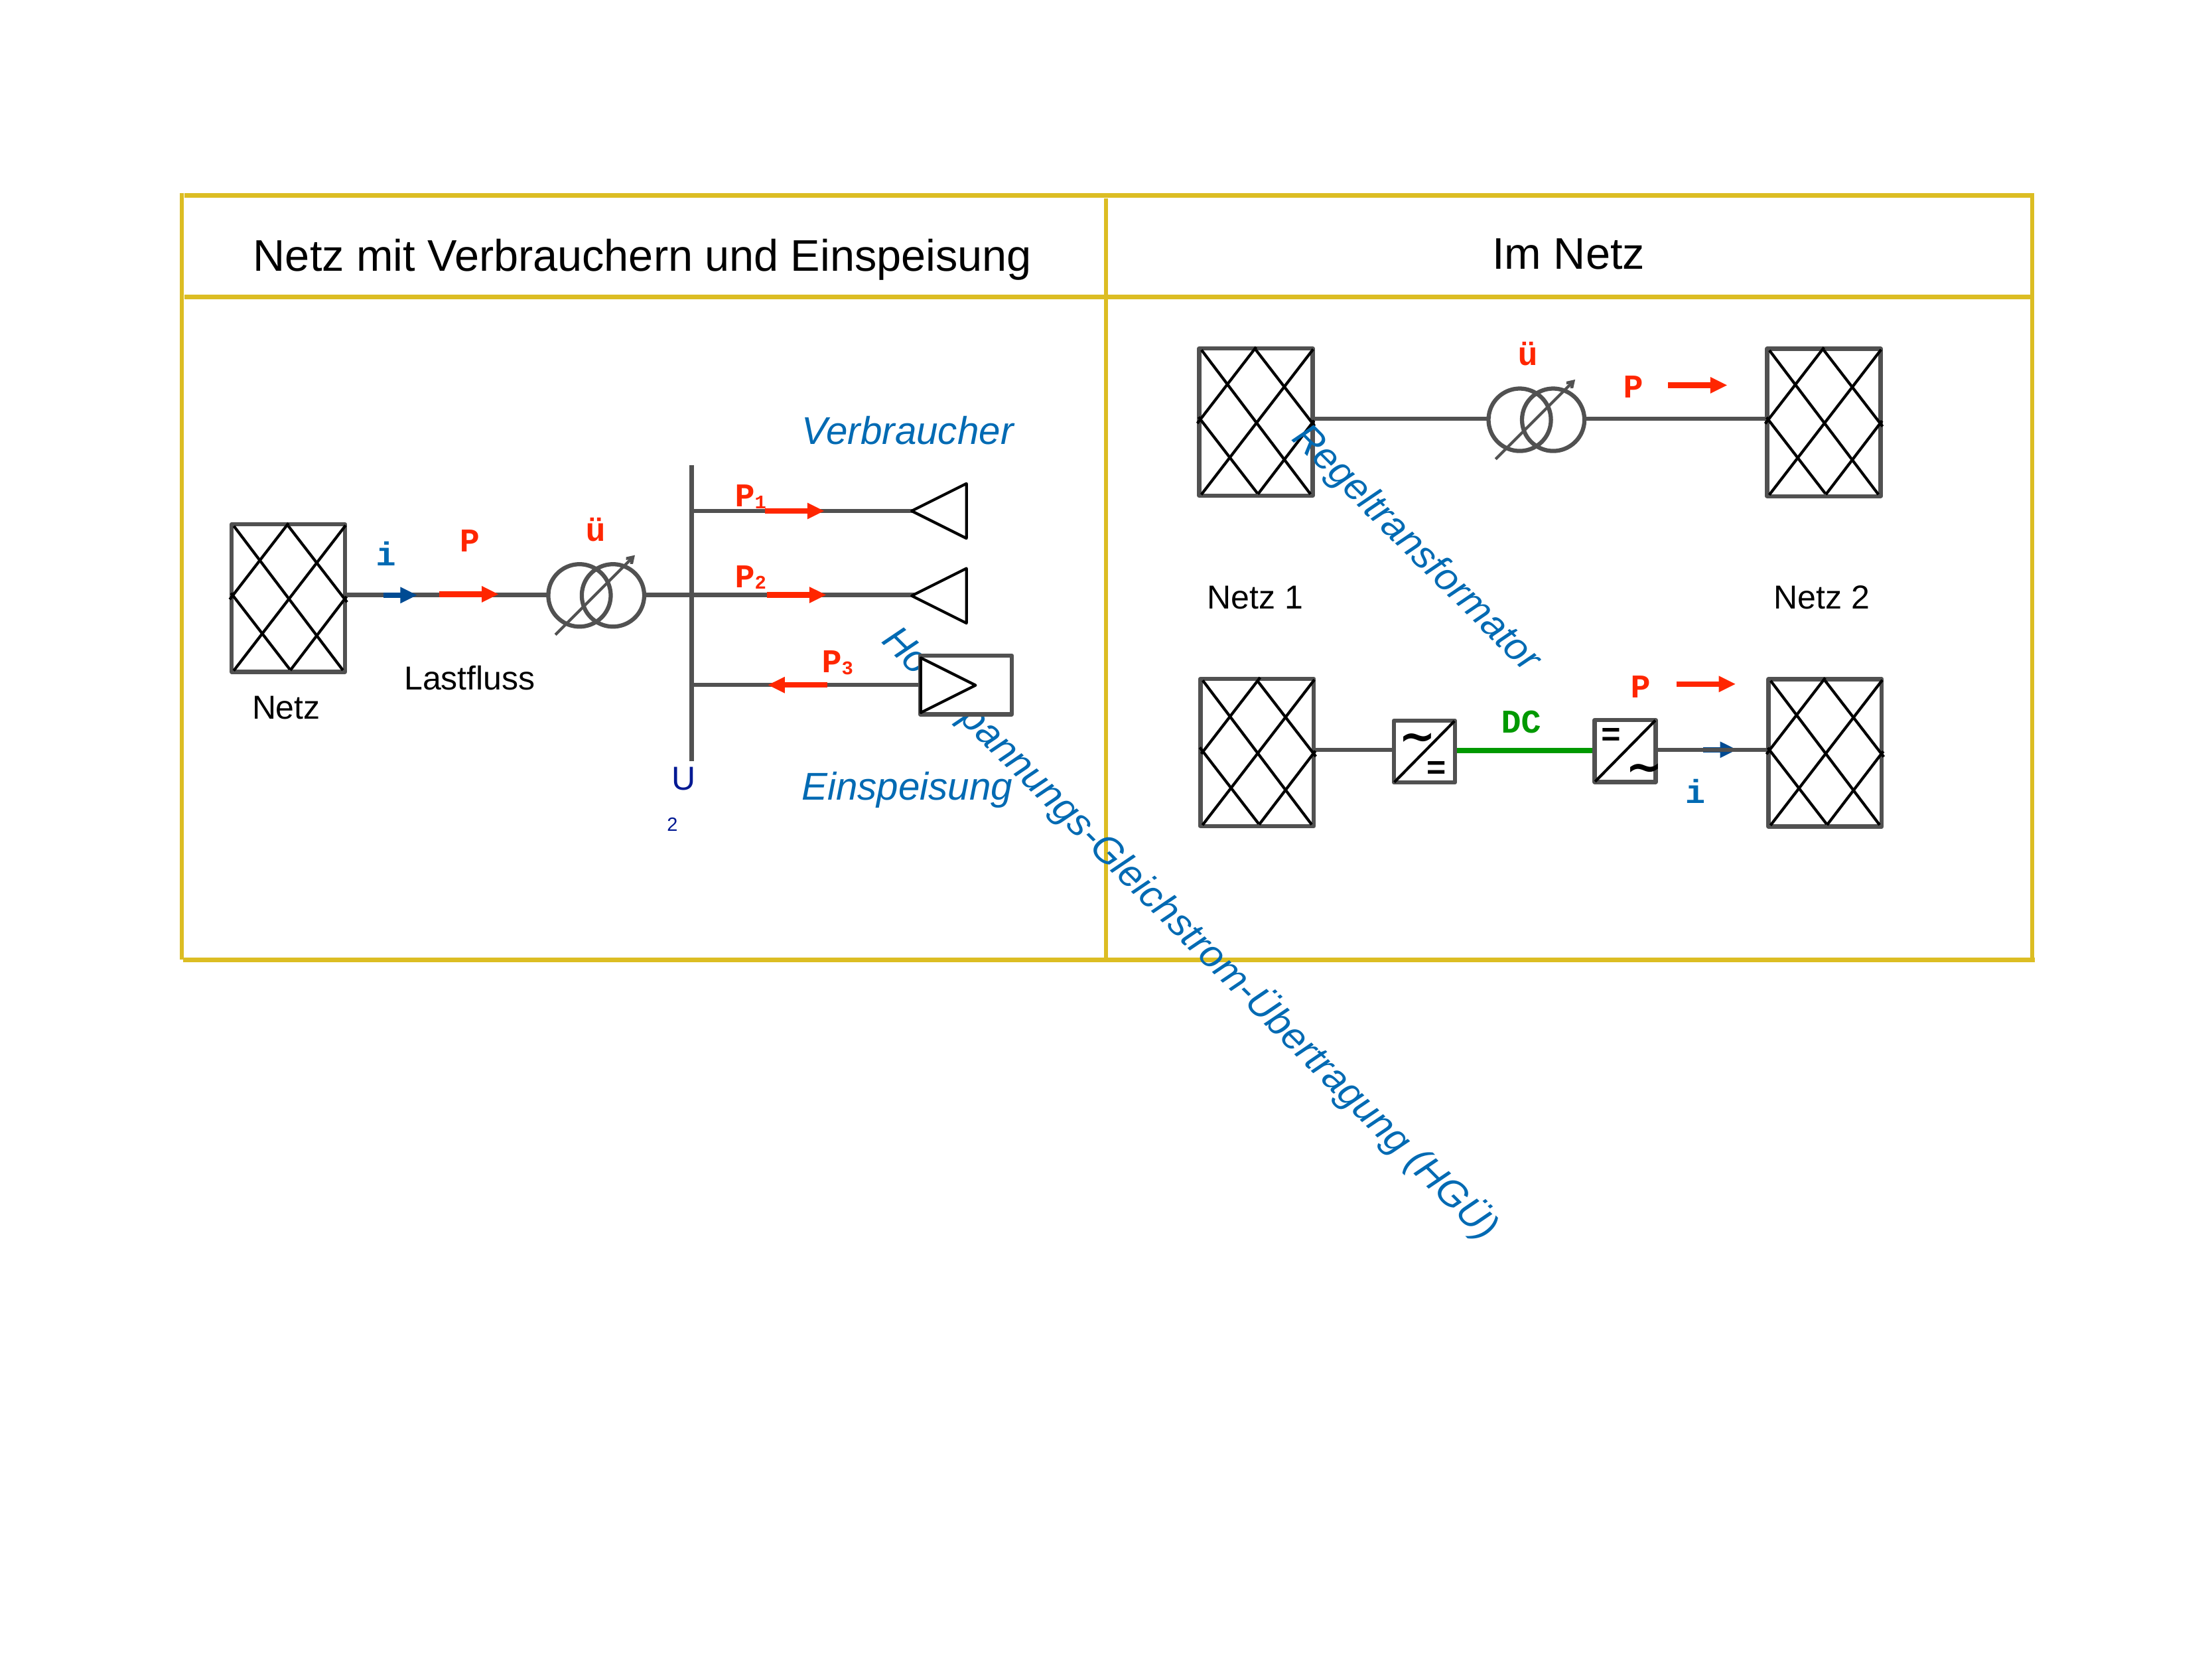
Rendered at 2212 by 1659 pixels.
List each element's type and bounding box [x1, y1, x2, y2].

text_box [176, 192, 2036, 992]
